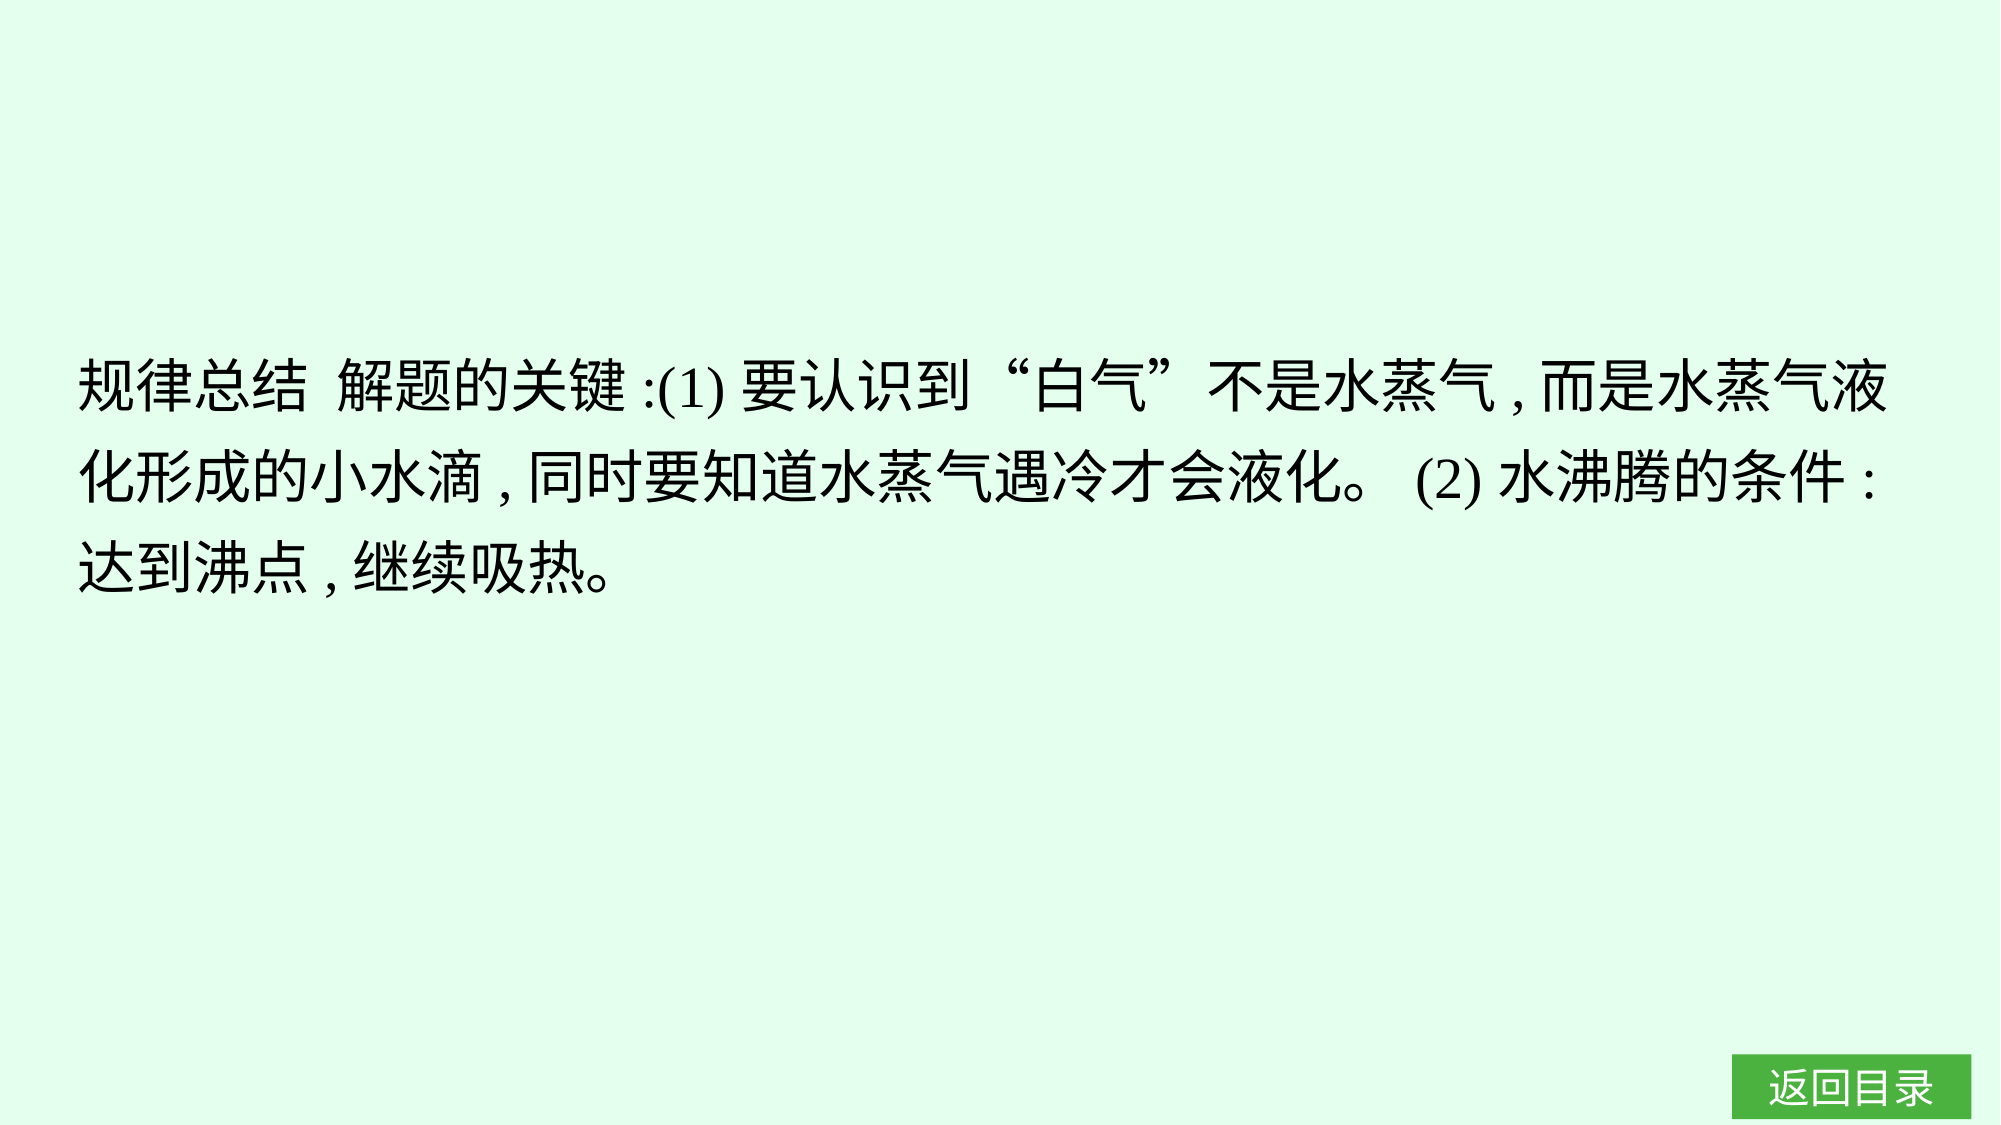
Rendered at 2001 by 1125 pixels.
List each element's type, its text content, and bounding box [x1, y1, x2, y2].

text_box 规律总结 解题的关键:(1)要认识到“白气”不是水蒸气,而是水蒸气液化形成的小水滴,同时要知道水蒸气遇冷才会液化。(2)水沸腾的条件:达到沸点,继续吸热。 [62, 321, 1938, 609]
